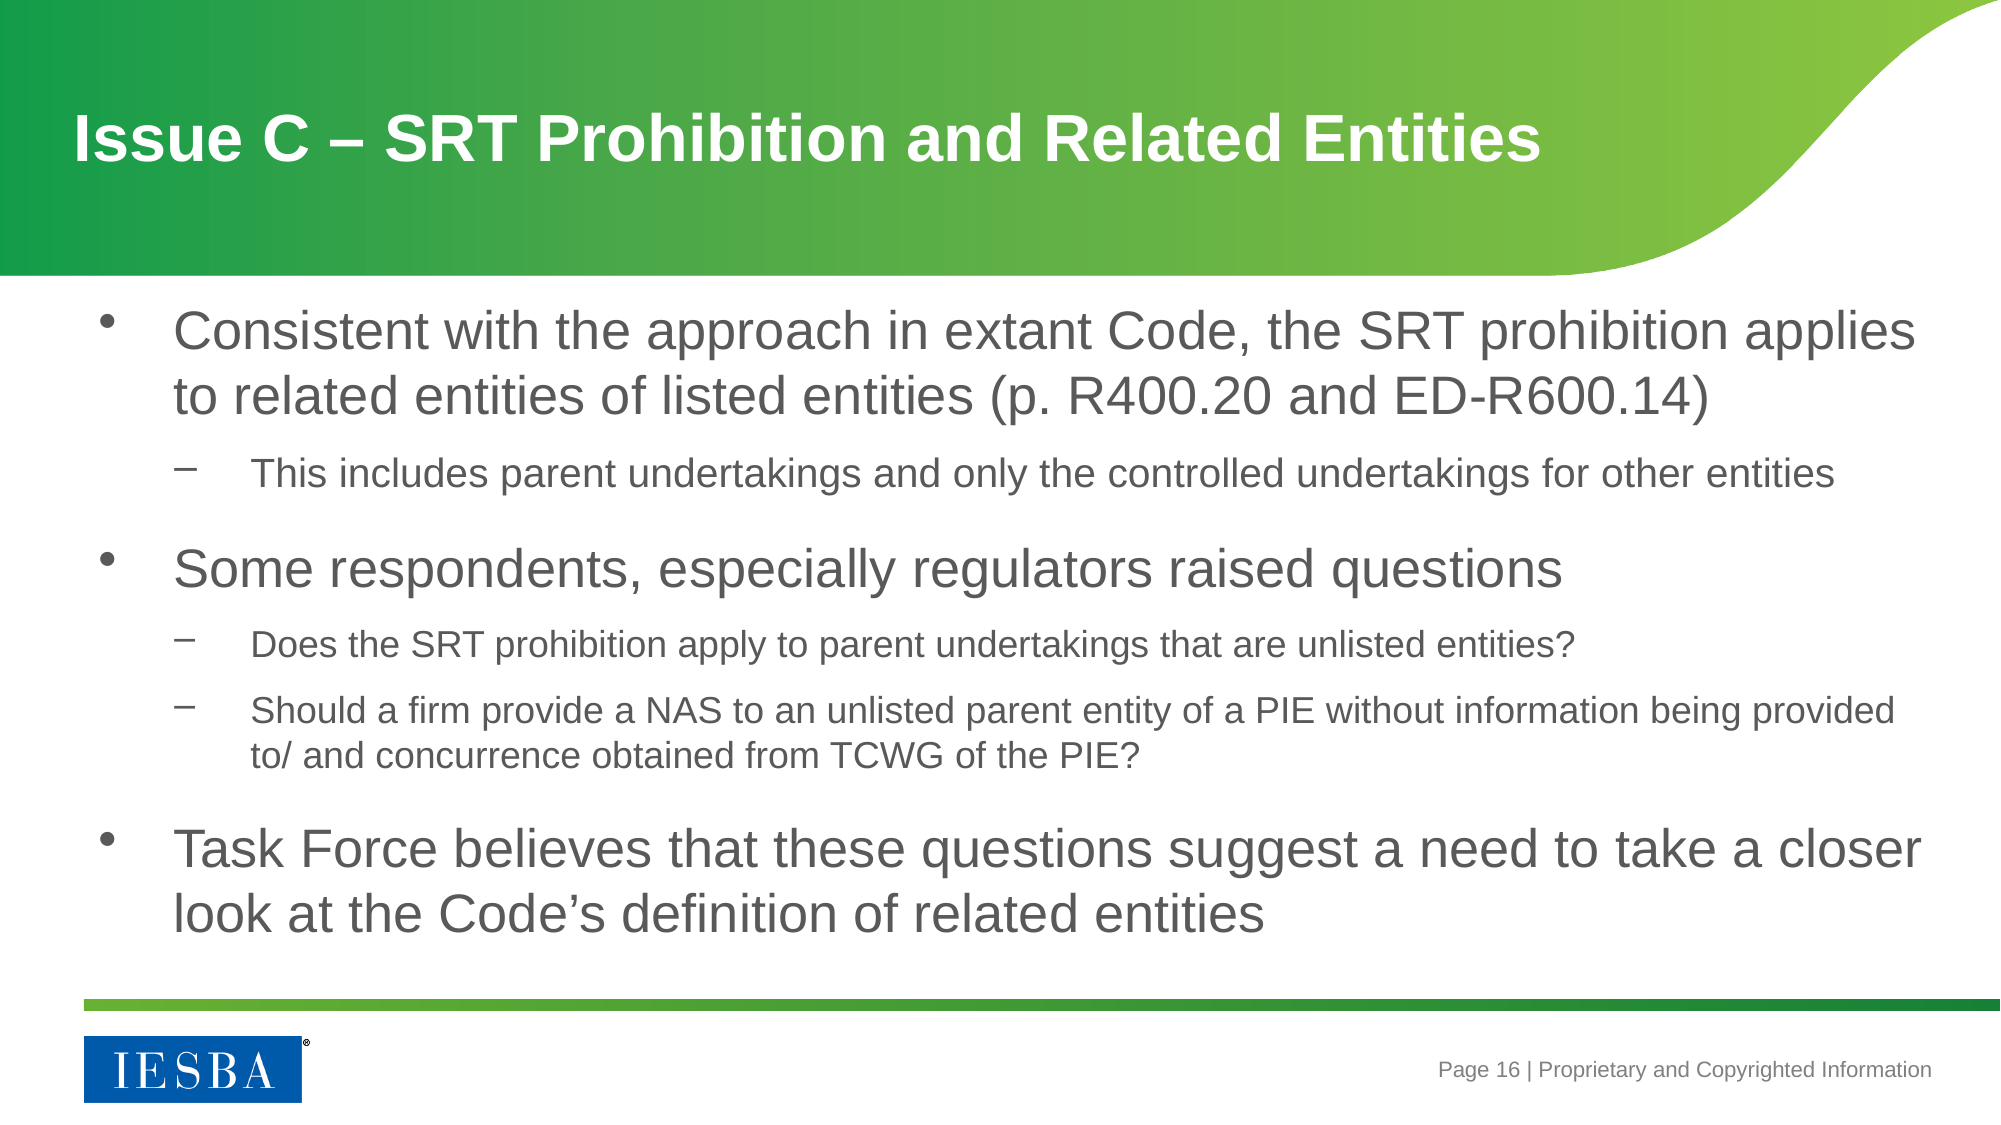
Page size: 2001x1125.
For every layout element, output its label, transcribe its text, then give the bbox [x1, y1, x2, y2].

picture [0, 0, 2000, 276]
list Consistent with the approach in extant Code, the SRT prohibition applies to related entities of listed entities (p. R400.20 and ED-R600.14) This includes parent undertakings and only the controlled undertakings for other entities Some respondents, especially regulators raised questions Does the SRT prohibition apply to parent undertakings that are unlisted entities? Should a firm provide a NAS to an unlisted parent entity of a PIE without information being provided to/ and concurrence obtained from TCWG of the PIE? Task Force believes that these questions suggest a need to take a closer look at the Code’s definition of related entities [83, 287, 1963, 959]
picture [84, 1036, 310, 1103]
title Issue C – SRT Prohibition and Related Entities [73, 90, 1817, 179]
